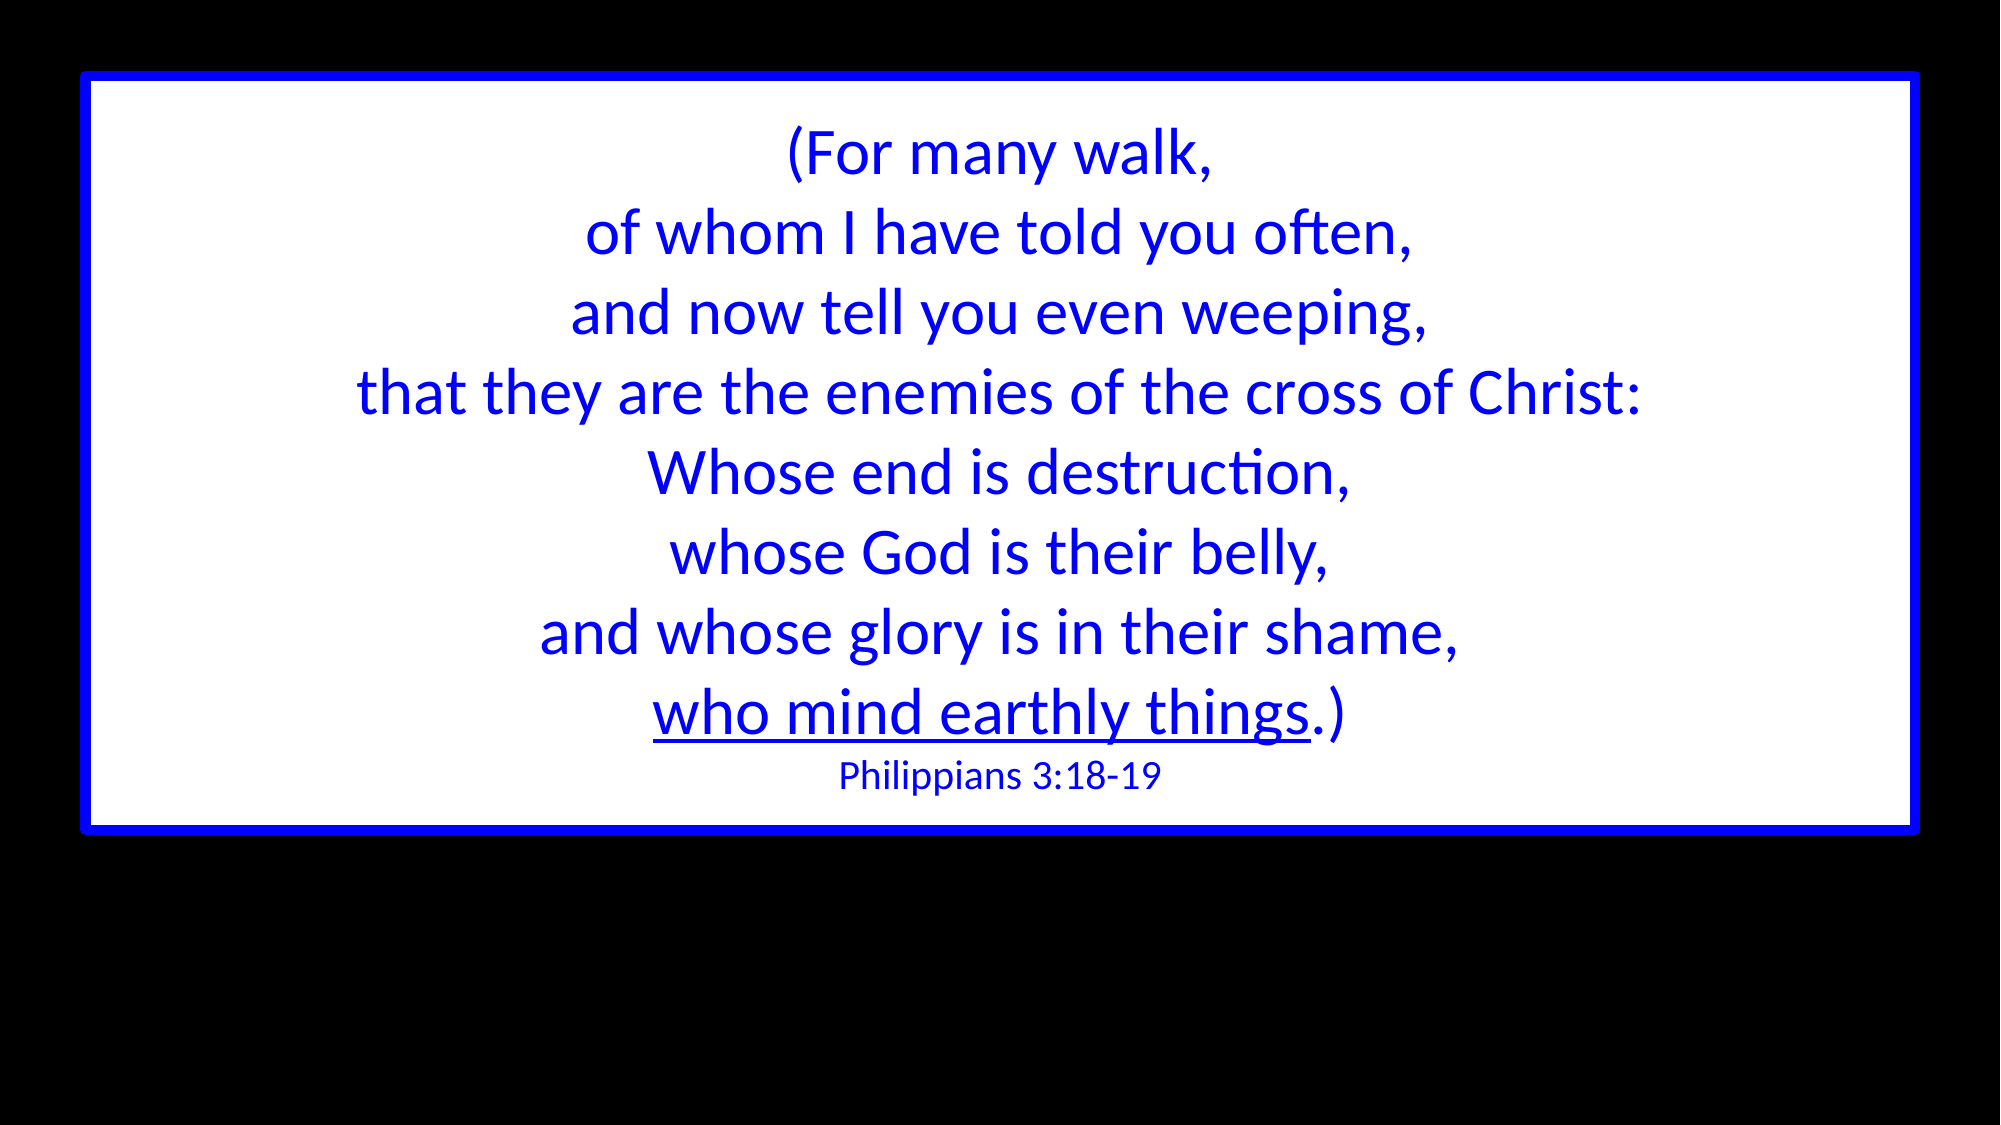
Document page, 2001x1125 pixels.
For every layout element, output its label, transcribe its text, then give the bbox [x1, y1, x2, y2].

text_box (For many walk, of whom I have told you often, and now tell you even weeping, that they are the enemies of the cross of Christ: Whose end is destruction, whose God is their belly, and whose glory is in their shame, who mind earthly things.) Philippians 3:18-19 [85, 75, 1915, 831]
